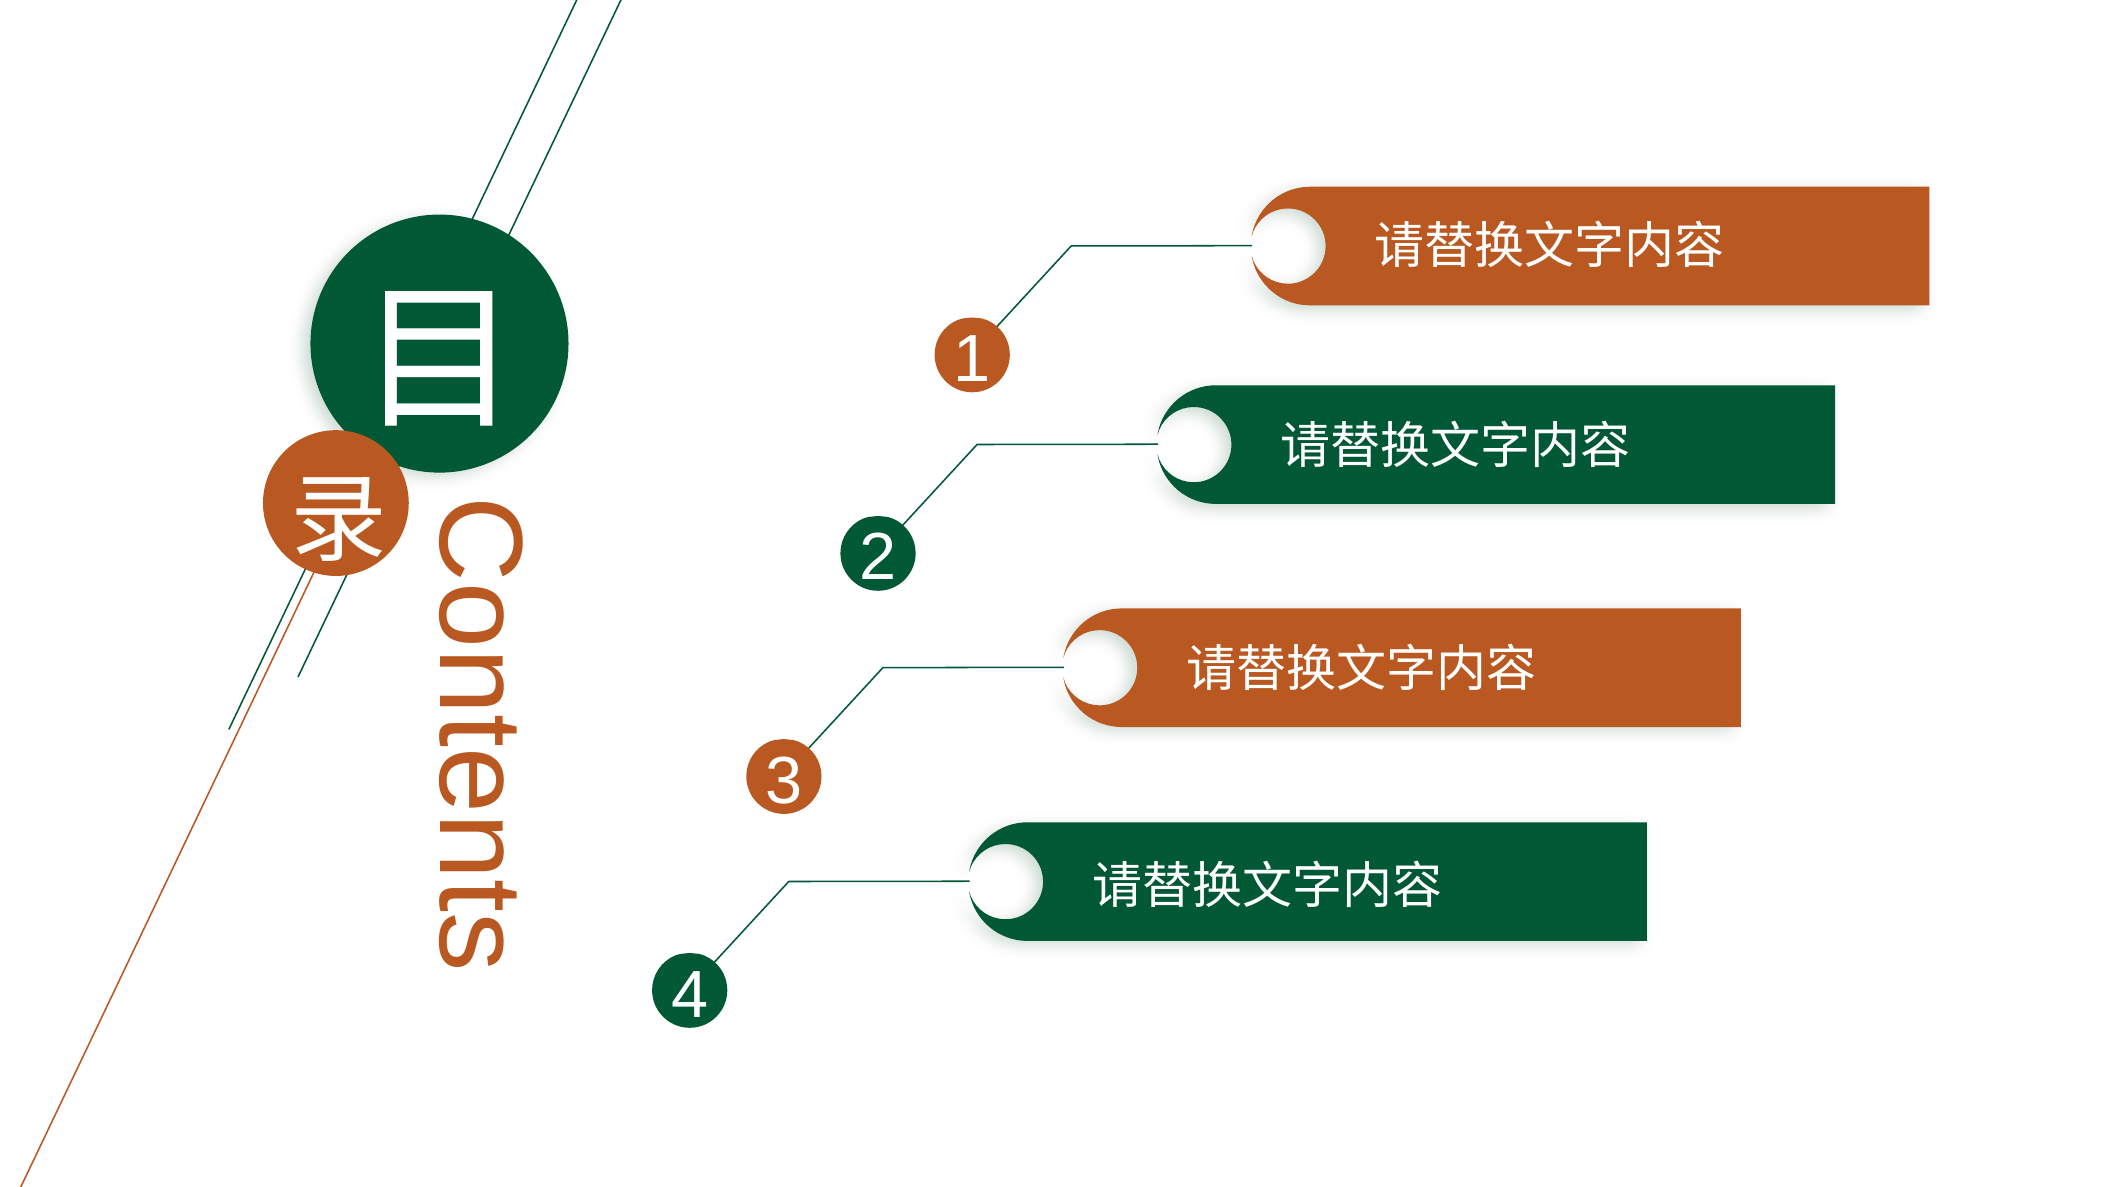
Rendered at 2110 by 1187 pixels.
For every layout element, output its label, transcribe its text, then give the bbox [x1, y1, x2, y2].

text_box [840, 385, 1836, 591]
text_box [0, 571, 315, 1187]
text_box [934, 186, 1930, 393]
text_box Contents [392, 730, 567, 997]
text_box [652, 822, 1647, 1028]
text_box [746, 608, 1741, 814]
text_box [310, 214, 569, 473]
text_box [228, 0, 659, 730]
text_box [262, 430, 409, 582]
